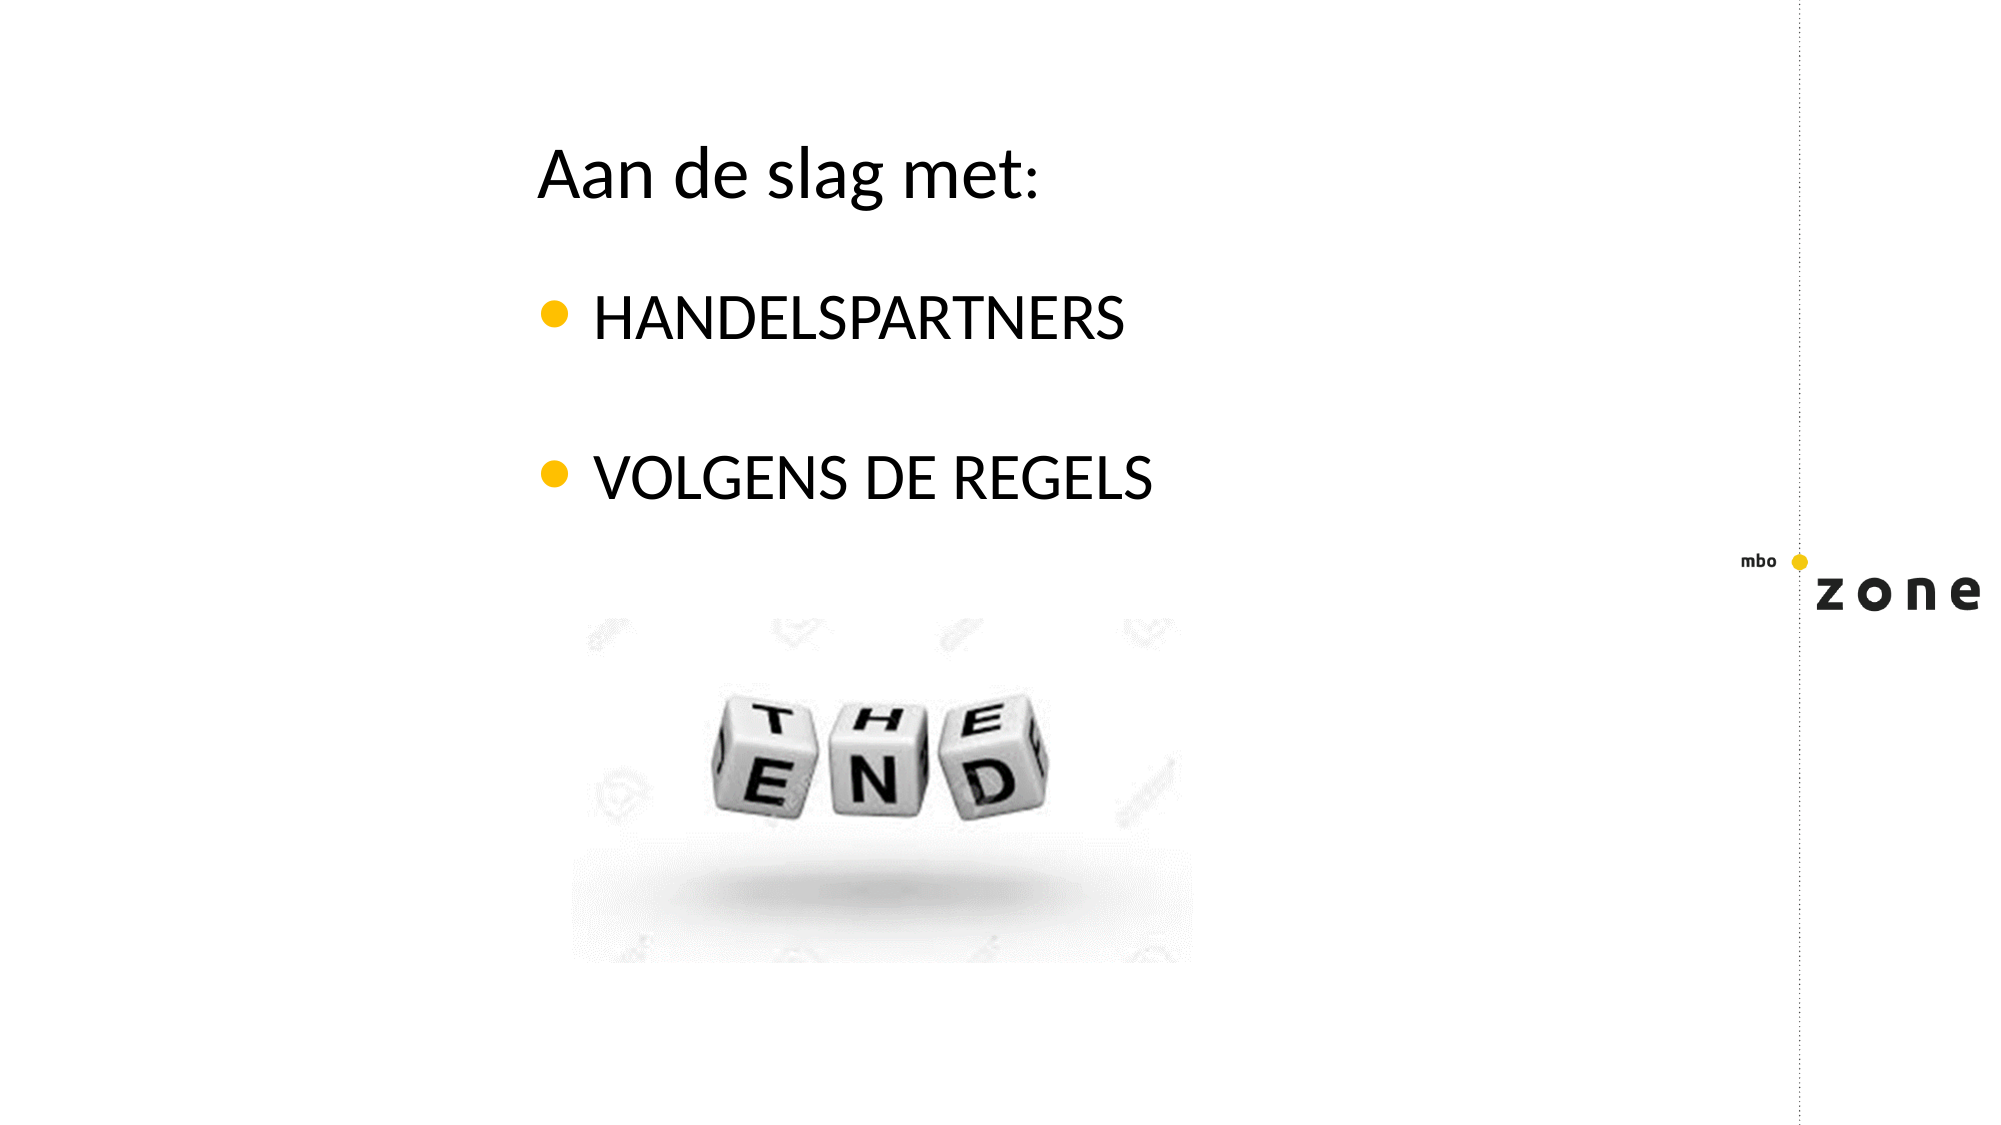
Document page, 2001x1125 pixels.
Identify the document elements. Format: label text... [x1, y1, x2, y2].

picture [1596, 0, 2001, 1125]
text_box Aan de slag met: HANDELSPARTNERS VOLGENS DE REGELS [522, 115, 1510, 521]
picture [571, 618, 1194, 963]
